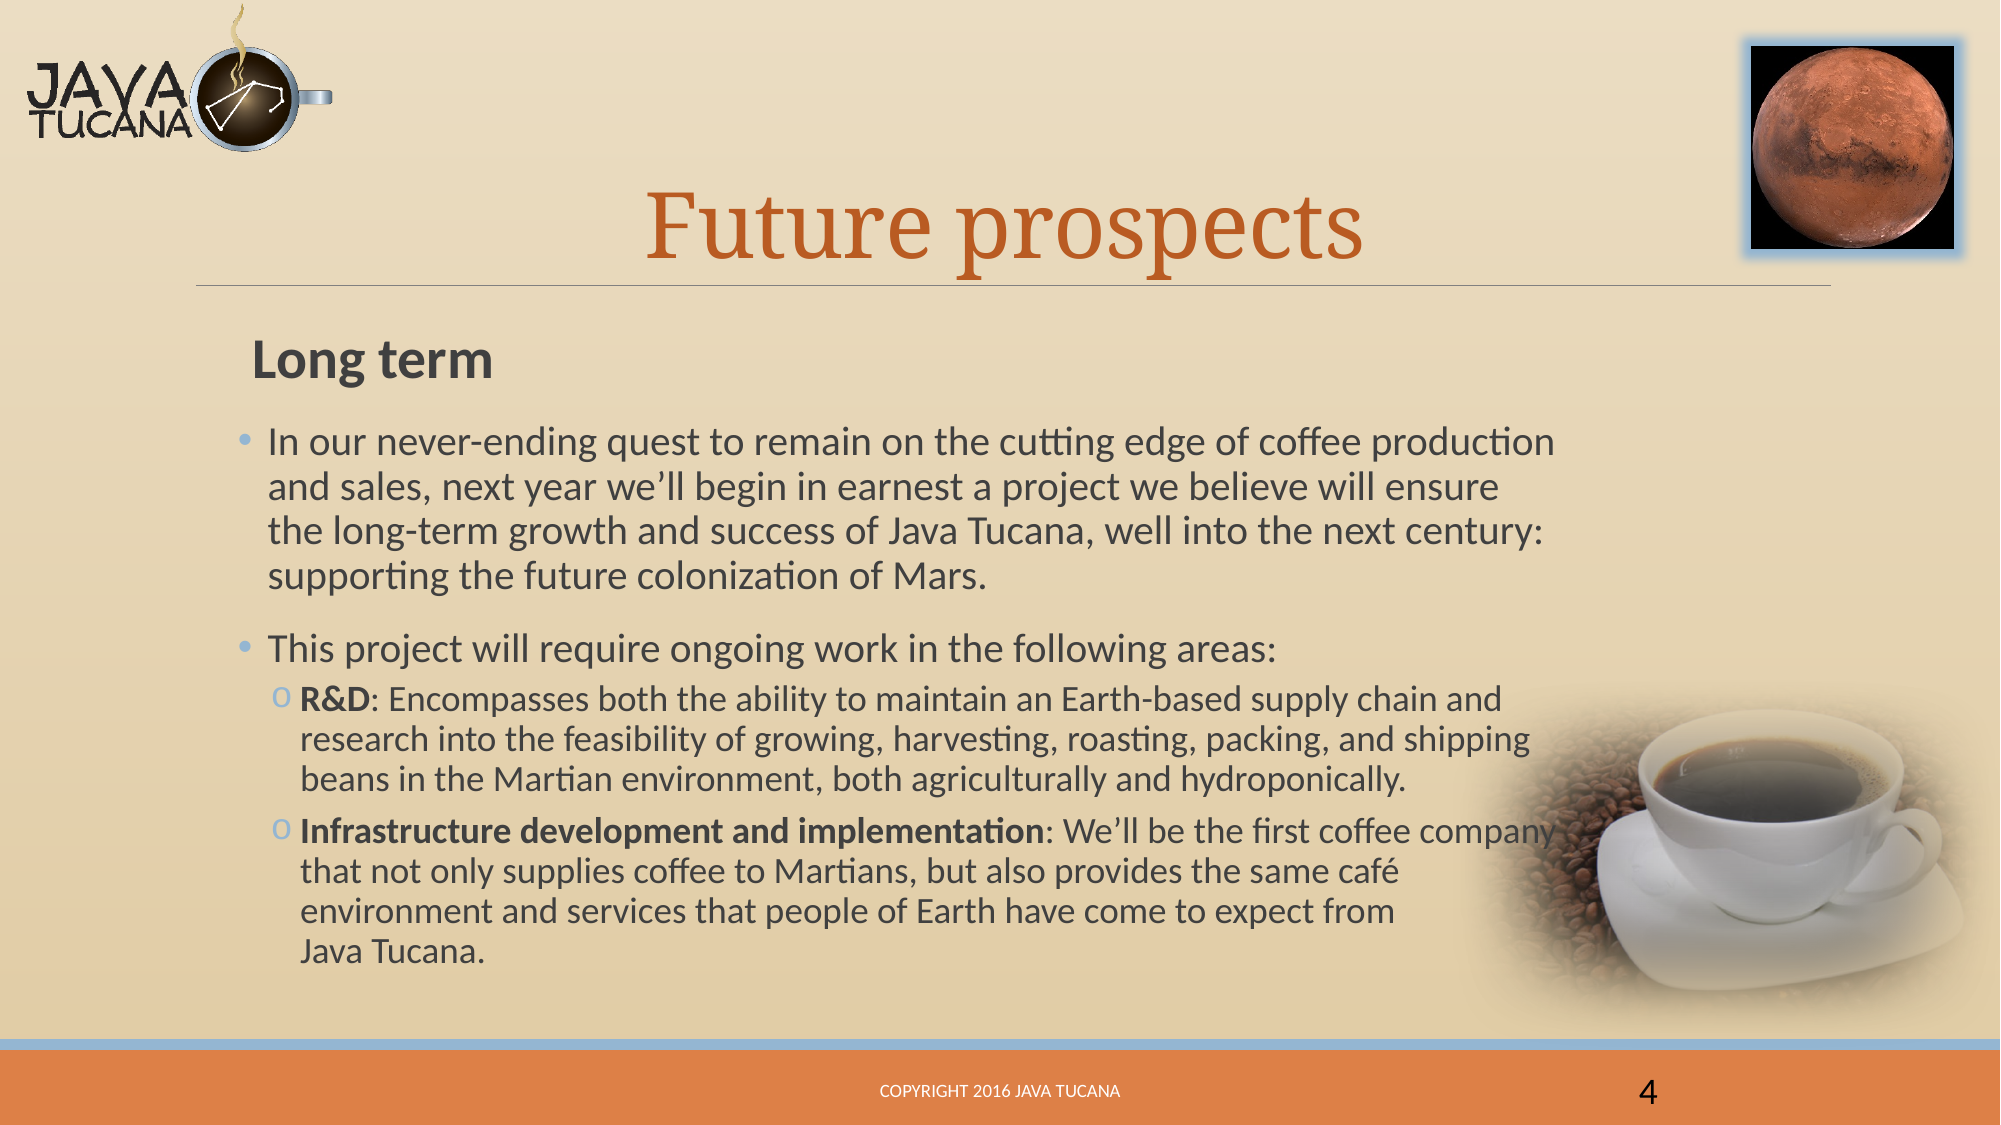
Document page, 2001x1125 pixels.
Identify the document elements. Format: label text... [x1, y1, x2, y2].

picture [1751, 46, 1955, 250]
picture [13, 0, 341, 159]
title Future prospects [180, 47, 1830, 285]
slide_number 4 [1624, 1059, 1840, 1120]
footer Copyright 2016 Java Tucana [604, 1059, 1396, 1120]
picture [1595, 810, 1859, 911]
list Long term In our never-ending quest to remain on the cutting edge of coffee production and sales, next year we’ll begin in earnest a project we believe will ensure the long-term growth and success of Java Tucana, well into the next century: supporting the future colonization of Mars. This project will require ongoing work in the following areas: R&D: Encompasses both the ability to maintain an Earth-based supply chain and research into the feasibility of growing, harvesting, roasting, packing, and shipping beans in the Martian environment, both agriculturally and hydroponically. Infrastructure development and implementation: We’ll be the first coffee company that not only supplies coffee to Martians, but also provides the same café environment and services that people of Earth have come to expect from Java Tucana. [237, 321, 1565, 982]
